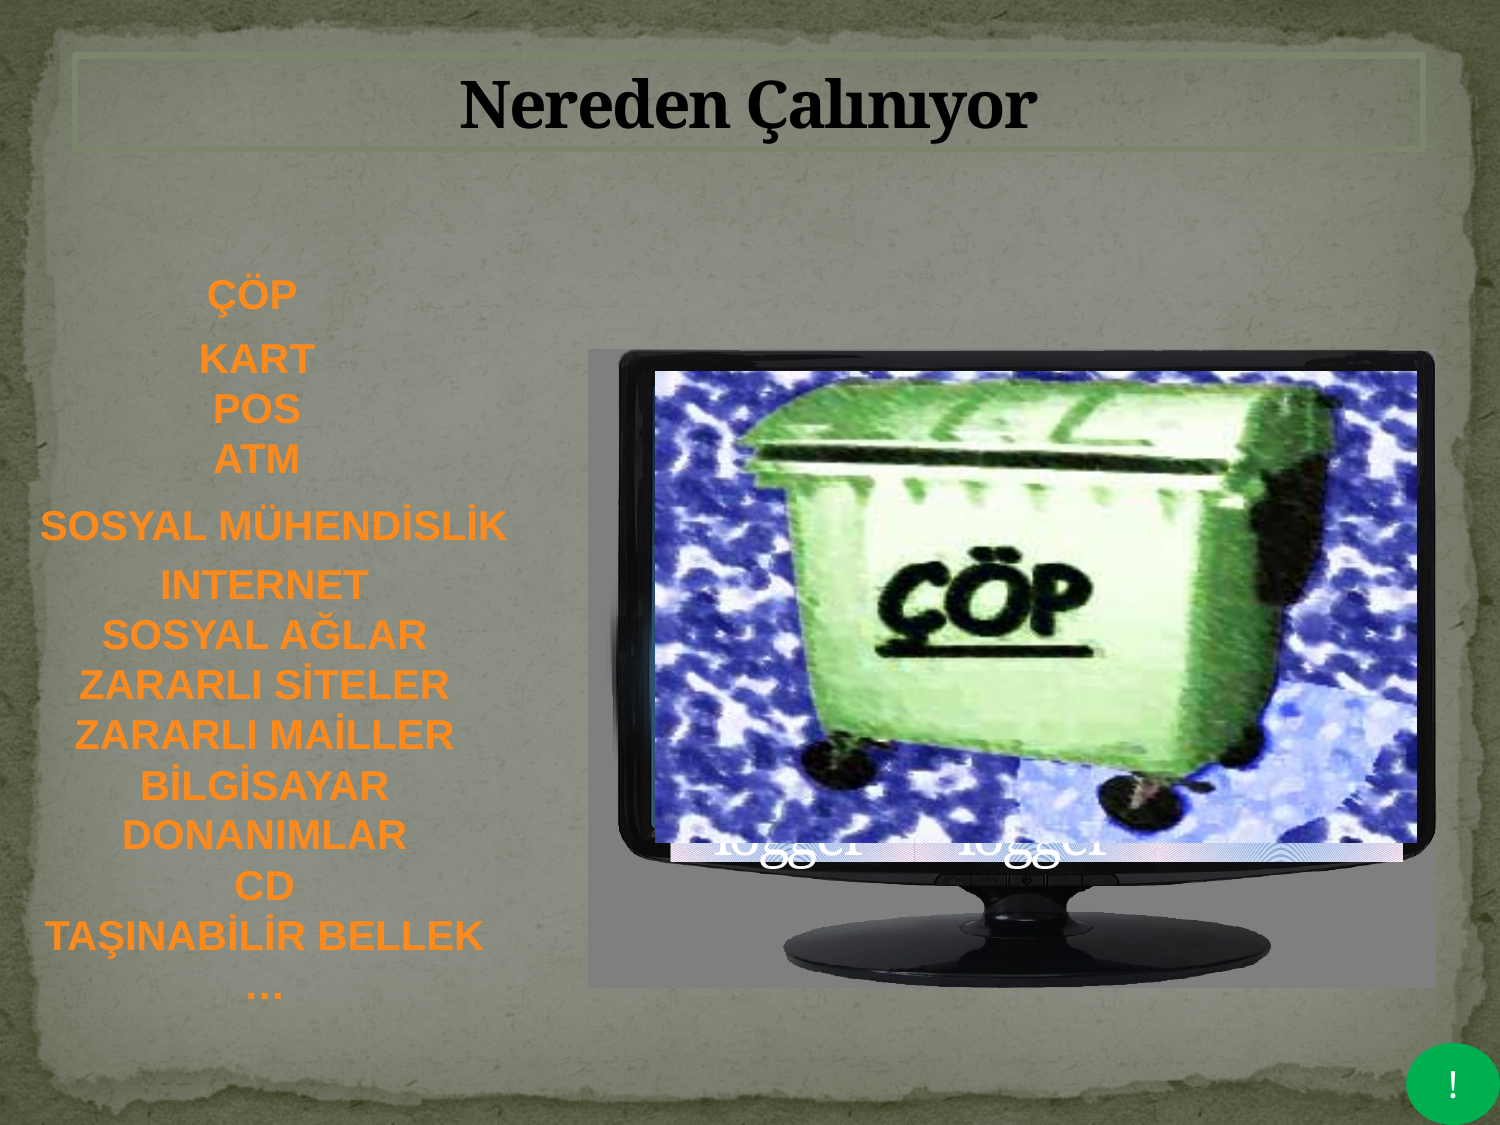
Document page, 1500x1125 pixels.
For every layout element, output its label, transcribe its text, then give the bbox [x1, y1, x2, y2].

text_box ! [1403, 1039, 1500, 1125]
text_box INTERNET SOSYAL AĞLAR ZARARLI SİTELER ZARARLI MAİLLER BİLGİSAYAR DONANIMLAR CD TAŞINABİLİR BELLEK … [29, 550, 500, 1066]
text_box SOSYAL MÜHENDİSLİK [24, 491, 524, 557]
text_box KART POS ATM [183, 324, 331, 490]
picture [588, 349, 1436, 988]
text_box ÇÖP [191, 260, 313, 324]
title Nereden Çalınıyor [72, 52, 1426, 152]
